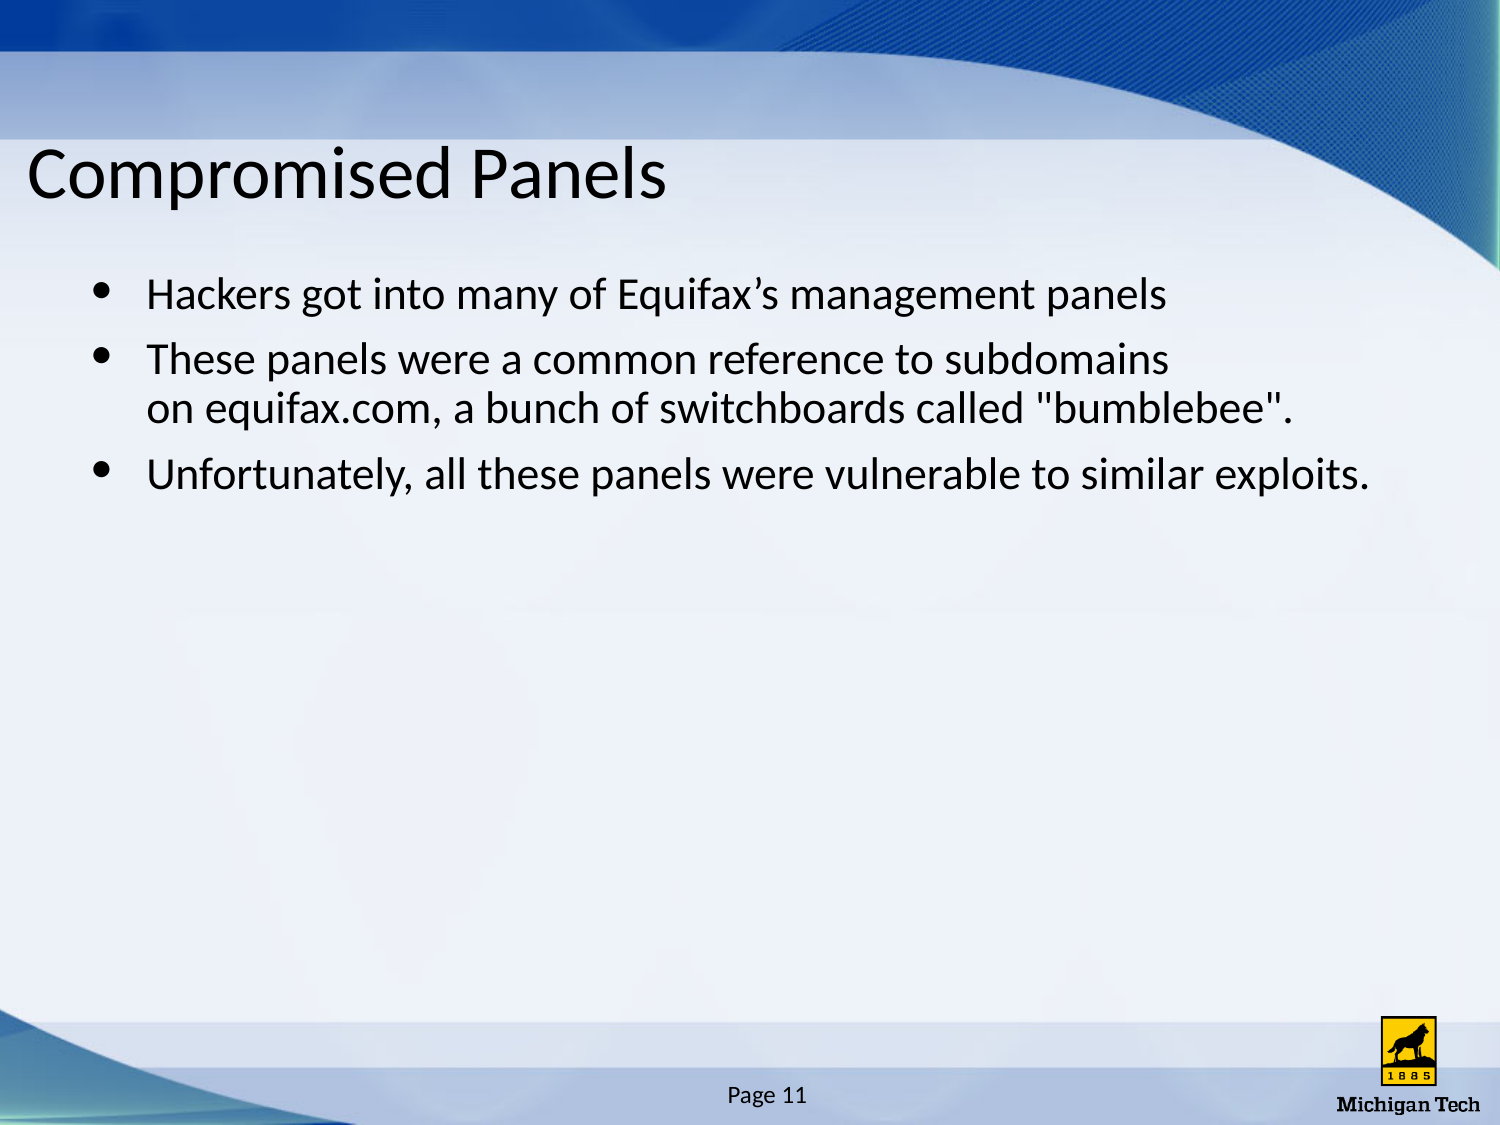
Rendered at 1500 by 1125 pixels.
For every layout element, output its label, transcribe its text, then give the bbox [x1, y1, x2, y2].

list Hackers got into many of Equifax’s management panels These panels were a common reference to subdomains on equifax.com, a bunch of switchboards called "bumblebee". Unfortunately, all these panels were vulnerable to similar exploits. [75, 262, 1425, 1063]
picture [0, 0, 1500, 1125]
title Compromised Panels [12, 75, 1263, 263]
